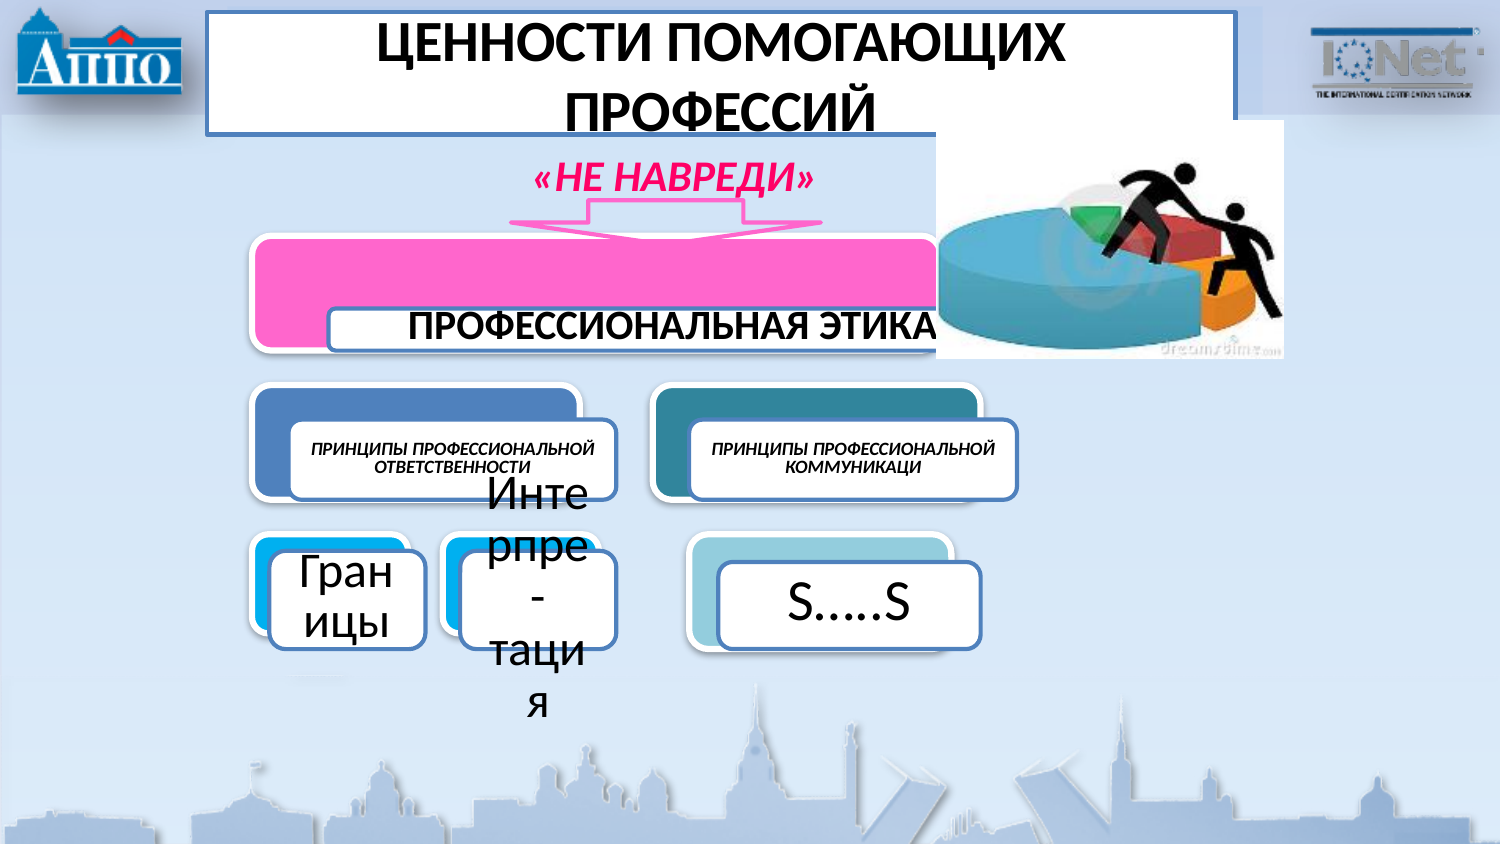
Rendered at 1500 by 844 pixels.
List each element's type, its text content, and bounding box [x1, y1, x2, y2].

picture [10, 2, 188, 101]
text_box [508, 198, 824, 234]
title ЦЕННОСТИ ПОМОГАЮЩИХ ПРОФЕССИЙ [205, 10, 1238, 137]
picture [935, 120, 1284, 359]
text_box «НЕ НАВРЕДИ» [331, 136, 930, 212]
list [156, 235, 1113, 799]
picture [1305, 25, 1484, 101]
